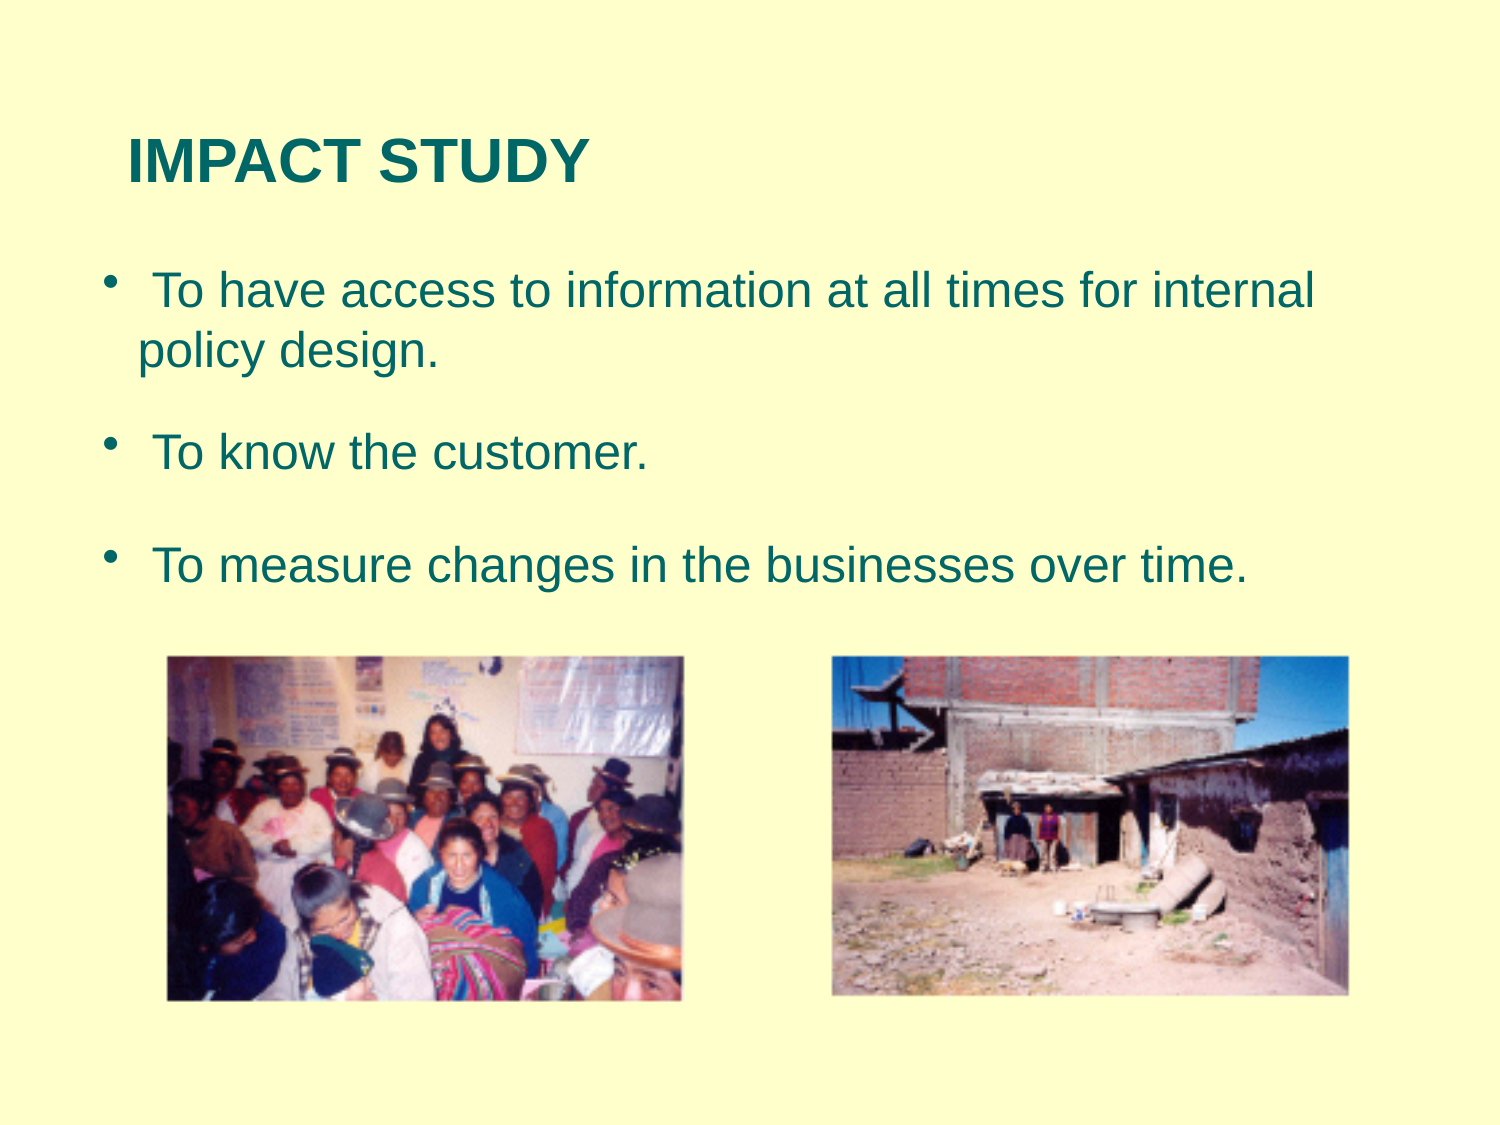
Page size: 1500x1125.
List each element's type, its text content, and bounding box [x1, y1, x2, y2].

text_box IMPACT STUDY [112, 112, 1438, 203]
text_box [160, 649, 1363, 1010]
text_box To measure changes in the businesses over time. [87, 524, 1463, 600]
text_box To have access to information at all times for internal policy design. [87, 249, 1463, 385]
text_box To know the customer. [87, 412, 1463, 488]
